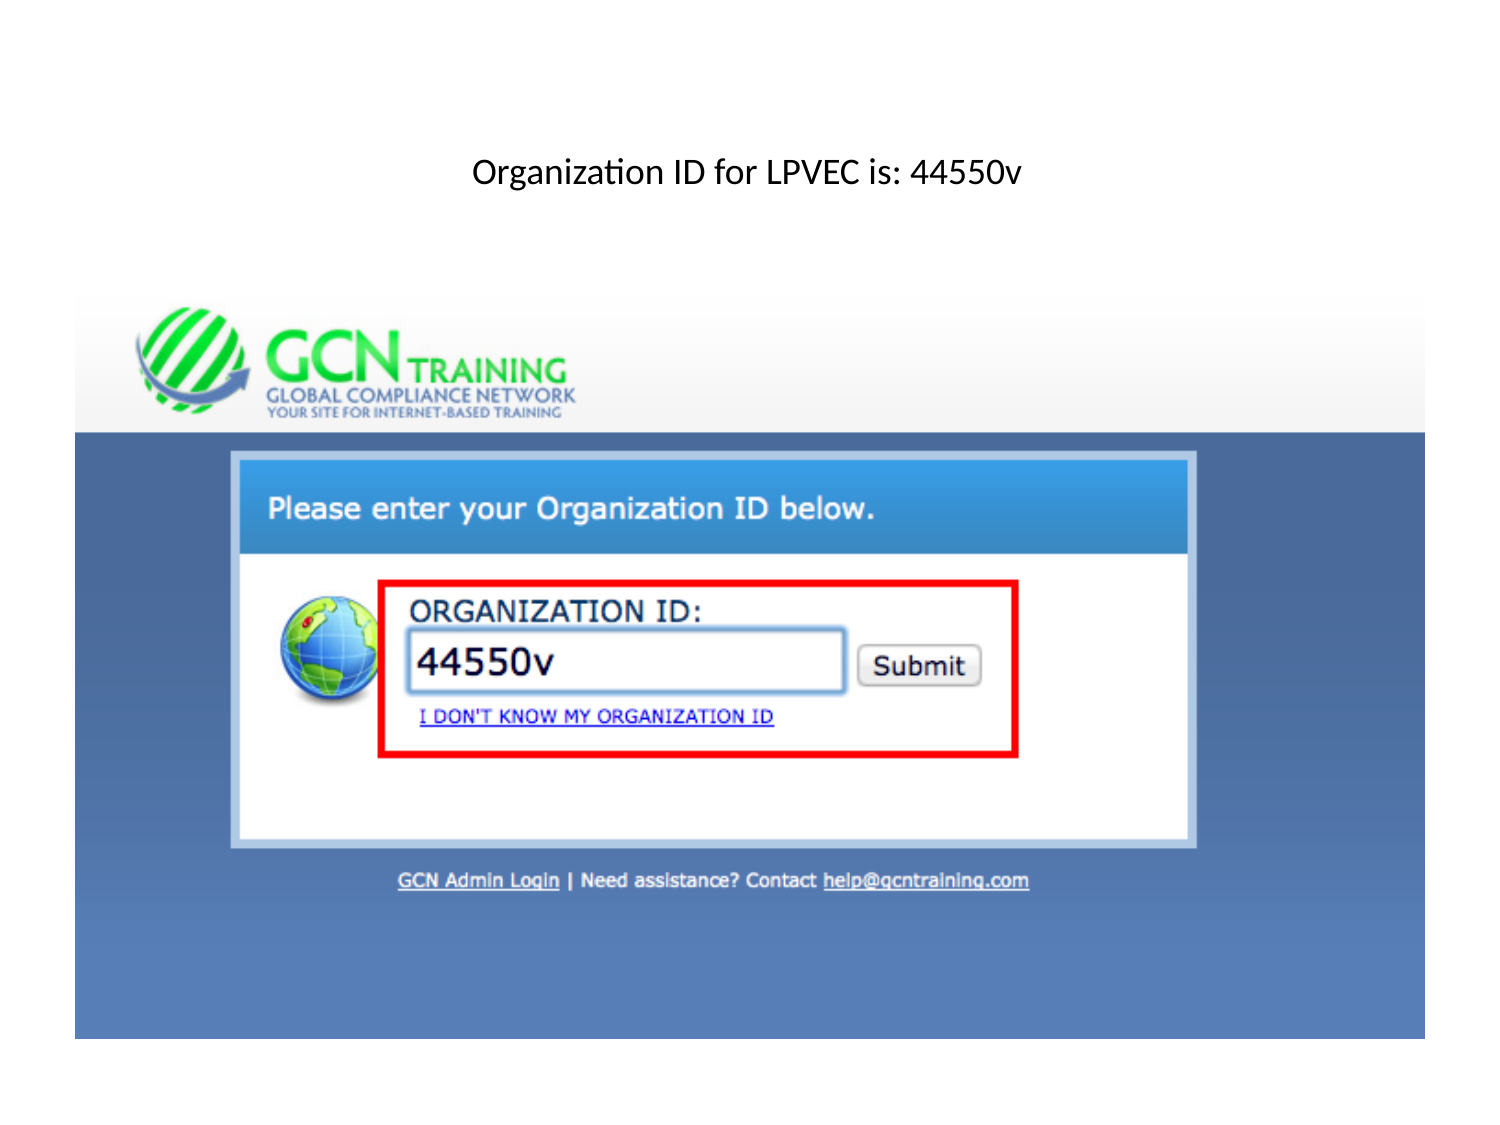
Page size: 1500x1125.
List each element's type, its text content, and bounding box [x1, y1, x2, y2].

text_box Organization ID for LPVEC is: 44550v [267, 139, 1227, 199]
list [74, 296, 1426, 1039]
